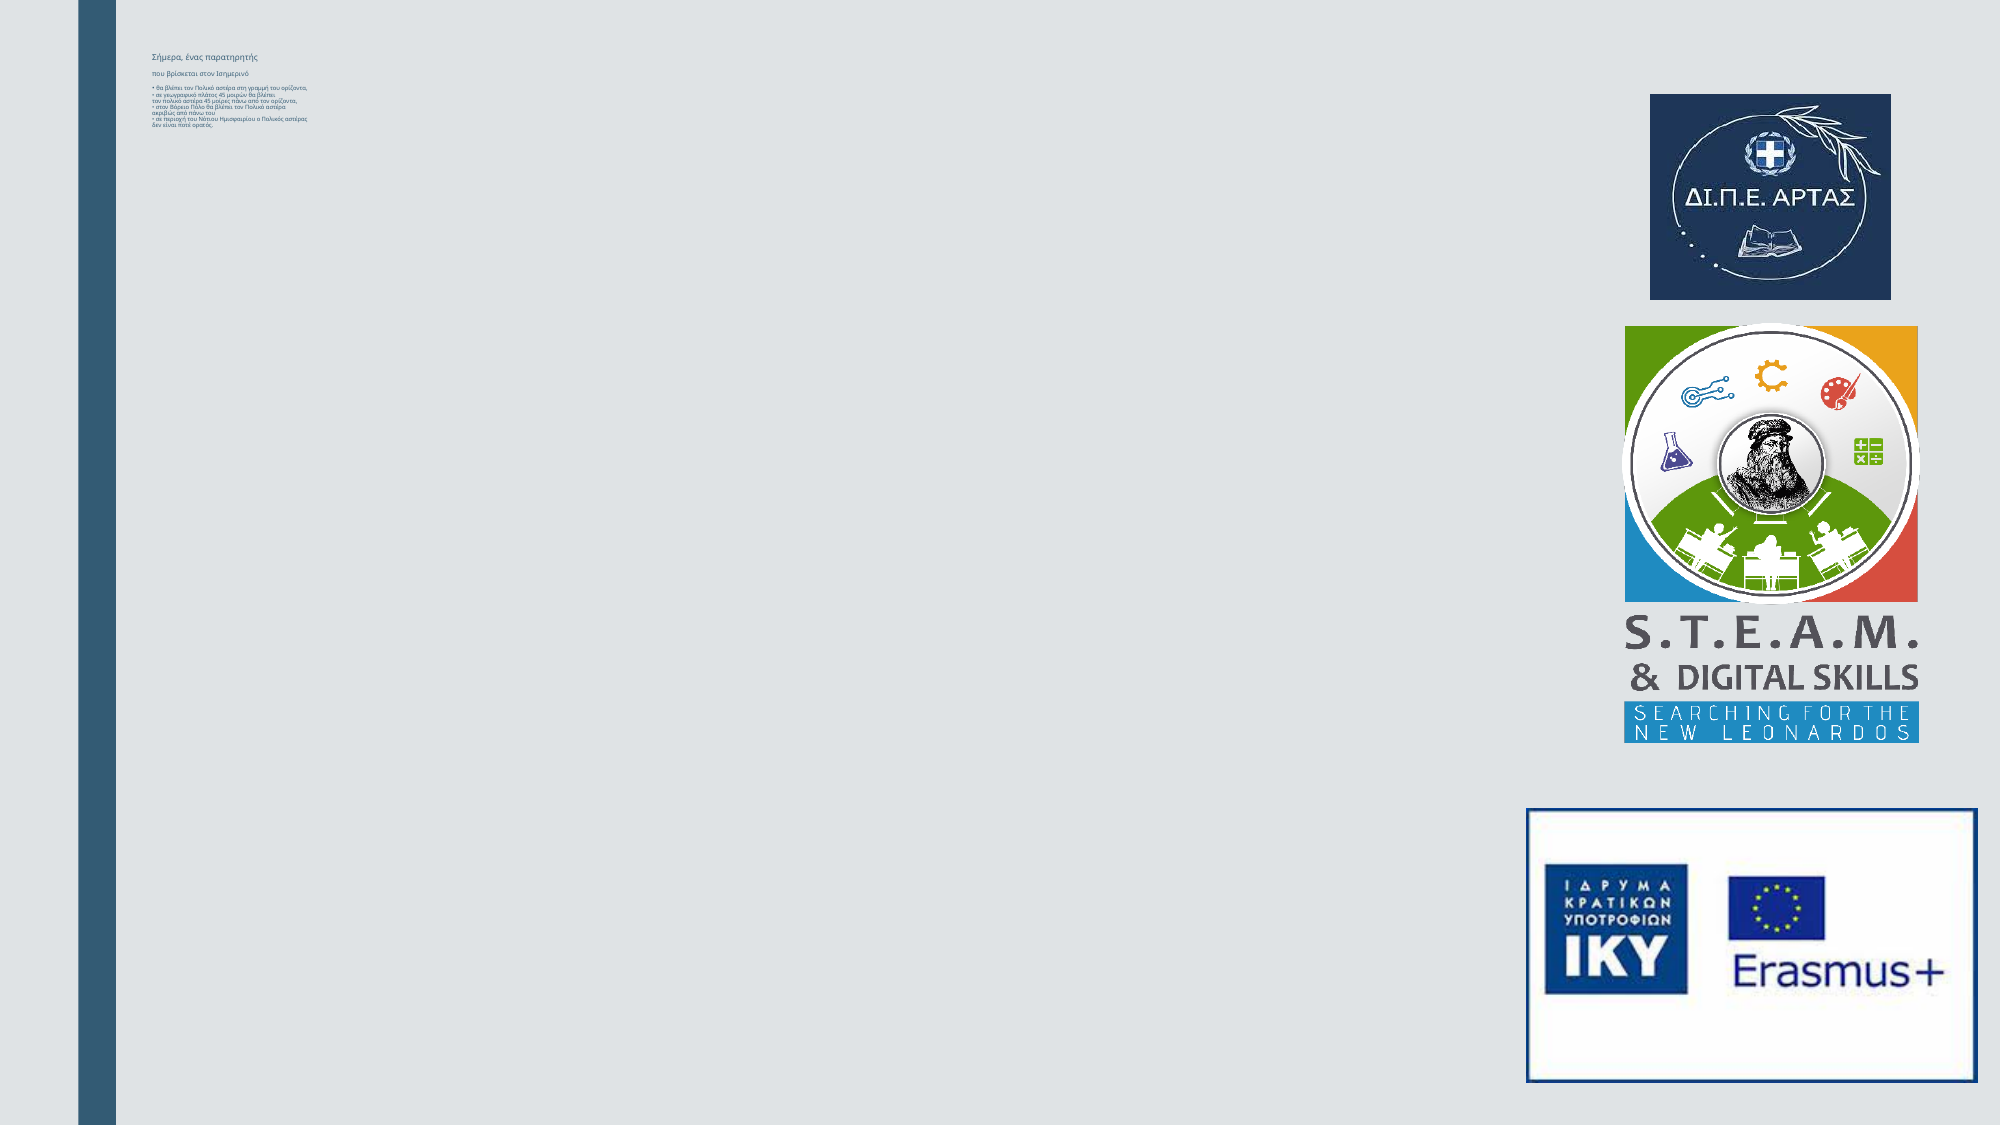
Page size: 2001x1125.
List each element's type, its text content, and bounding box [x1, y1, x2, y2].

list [1526, 808, 1978, 1083]
picture [1650, 94, 1891, 300]
picture [1621, 323, 1920, 743]
title Σήμερα, ένας παρατηρητής που βρίσκεται στον Ισημερινό • θα βλέπει τον Πολικό αστέρα στη γραμμή του ορίζοντα, • σε γεωγραφικό πλάτος 45 μοιρών θα βλέπει τον πολικό αστέρα 45 μοίρες πάνω από τον ορίζοντα, • στον Βόρειο Πόλο θα βλέπει τον Πολικό αστέρα ακριβώς από πάνω του • σε περιοχή του Νότιου Ημισφαιρίου ο Πολικός αστέρας δεν είναι ποτέ ορατός. [137, 45, 1822, 166]
